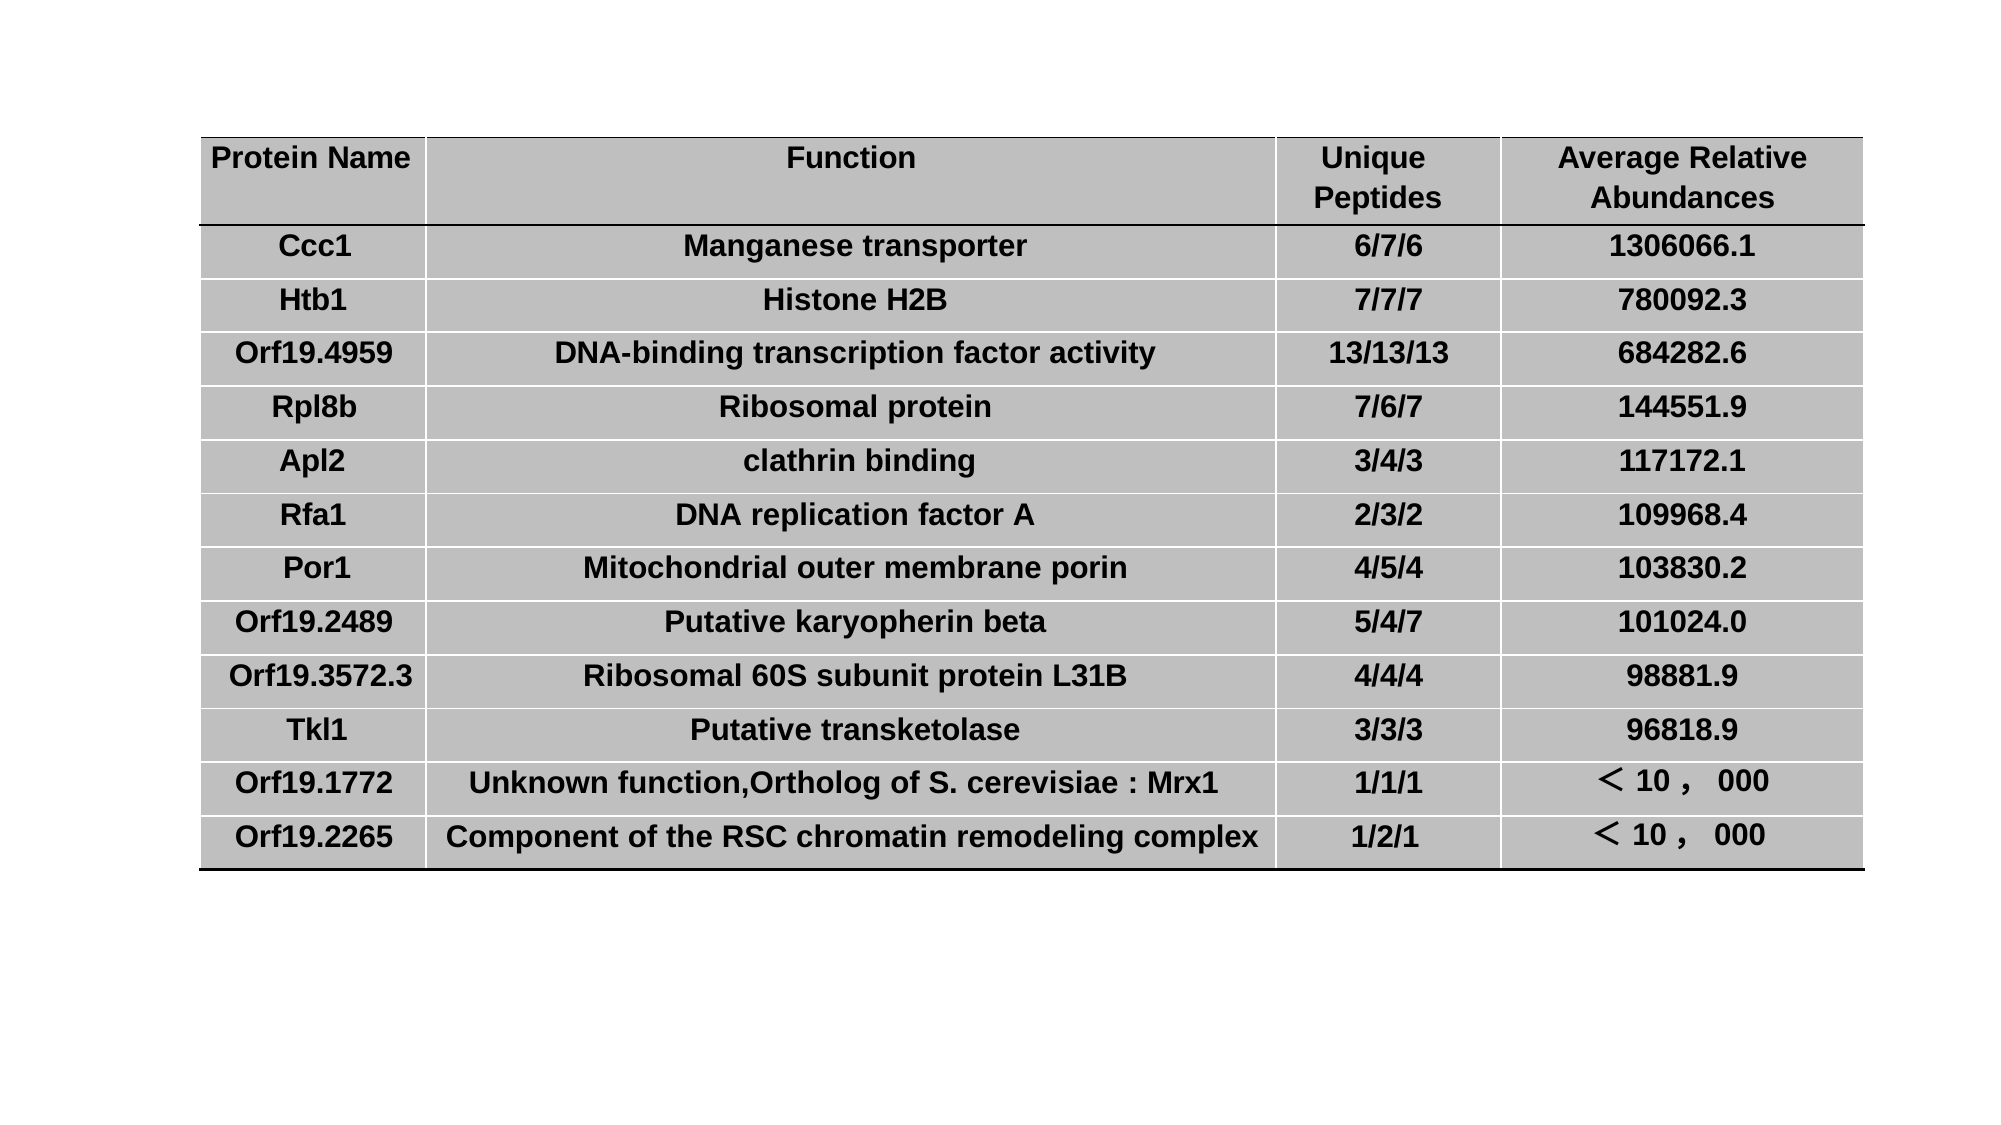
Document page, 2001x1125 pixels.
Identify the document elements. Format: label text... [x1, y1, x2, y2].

table_cell 1/1/1 [1277, 763, 1500, 815]
table_cell 3/4/3 [1277, 441, 1500, 493]
table_cell 103830.2 [1502, 548, 1863, 600]
table_cell 13/13/13 [1277, 333, 1500, 385]
table_cell 2/3/2 [1277, 494, 1500, 546]
table_cell 117172.1 [1502, 441, 1863, 493]
table_cell 5/4/7 [1277, 602, 1500, 654]
table_cell DNA-binding transcription factor activity [427, 333, 1275, 385]
table_cell 7/7/7 [1277, 280, 1500, 331]
table_cell Putative karyopherin beta [427, 602, 1275, 654]
table_cell Tkl1 [201, 709, 425, 761]
table_cell 109968.4 [1502, 494, 1863, 546]
table_cell Rfa1 [201, 494, 425, 546]
table_cell Orf19.3572.3 [201, 656, 425, 708]
table_cell Histone H2B [427, 280, 1275, 331]
table_cell Manganese transporter [427, 226, 1275, 278]
table_cell 96818.9 [1502, 709, 1863, 761]
table_cell ＜10，000 [1502, 763, 1863, 815]
table_cell clathrin binding [427, 441, 1275, 493]
table_cell 98881.9 [1502, 656, 1863, 708]
table_cell 1306066.1 [1502, 226, 1863, 278]
table_cell 7/6/7 [1277, 387, 1500, 439]
table_cell 6/7/6 [1277, 226, 1500, 278]
table_cell Orf19.1772 [201, 763, 425, 815]
table_header Unique Peptides [1277, 138, 1500, 224]
table_cell 780092.3 [1502, 280, 1863, 331]
table_cell Htb1 [201, 280, 425, 331]
table_cell Unknown function,Ortholog of S. cerevisiae : Mrx1 [427, 763, 1275, 815]
table_cell 3/3/3 [1277, 709, 1500, 761]
table_cell Por1 [201, 548, 425, 600]
table_cell Putative transketolase [427, 709, 1275, 761]
table_cell Ccc1 [201, 226, 425, 278]
table_cell Orf19.2265 [201, 817, 425, 868]
table_cell Mitochondrial outer membrane porin [427, 548, 1275, 600]
table_cell Orf19.4959 [201, 333, 425, 385]
table_cell Ribosomal 60S subunit protein L31B [427, 656, 1275, 708]
table_cell 1/2/1 [1277, 817, 1500, 868]
table_cell 4/4/4 [1277, 656, 1500, 708]
table_cell Apl2 [201, 441, 425, 493]
table_cell Orf19.2489 [201, 602, 425, 654]
table_cell Ribosomal protein [427, 387, 1275, 439]
table_header Protein Name [201, 138, 425, 224]
table_cell 684282.6 [1502, 333, 1863, 385]
table_cell 144551.9 [1502, 387, 1863, 439]
table_cell 101024.0 [1502, 602, 1863, 654]
table_cell ＜10，000 [1502, 817, 1863, 868]
table_cell 4/5/4 [1277, 548, 1500, 600]
table_cell Component of the RSC chromatin remodeling complex [427, 817, 1275, 868]
table_header Function [427, 138, 1275, 224]
table_cell Rpl8b [201, 387, 425, 439]
table_cell DNA replication factor A [427, 494, 1275, 546]
table_header Average Relative Abundances [1502, 138, 1863, 224]
